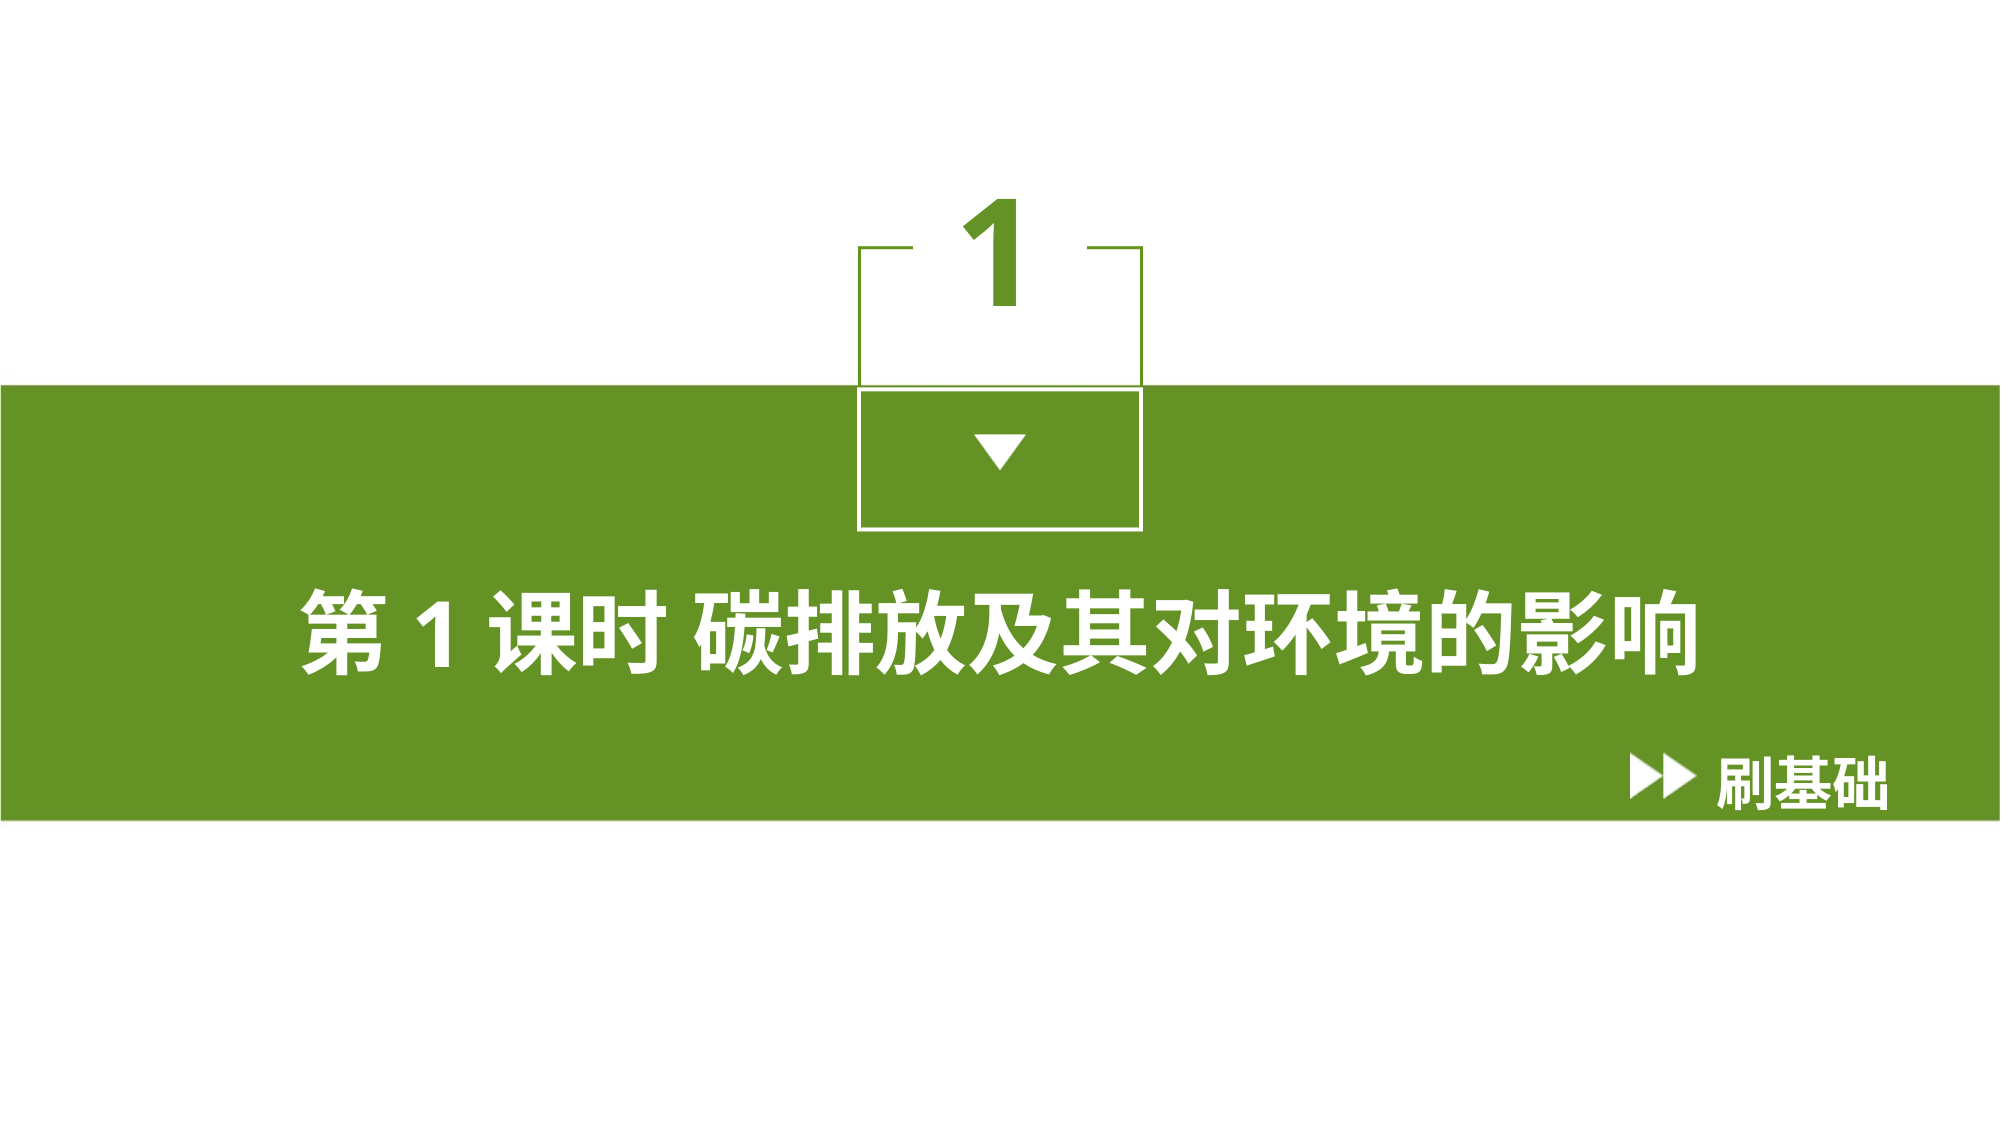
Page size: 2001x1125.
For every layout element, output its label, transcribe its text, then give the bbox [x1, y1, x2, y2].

picture [0, 739, 2000, 1125]
text_box 1 [865, 148, 1130, 345]
text_box 第1课时 碳排放及其对环境的影响 [0, 572, 2000, 791]
text_box 刷基础 [1715, 718, 1997, 812]
picture [0, 0, 2000, 572]
